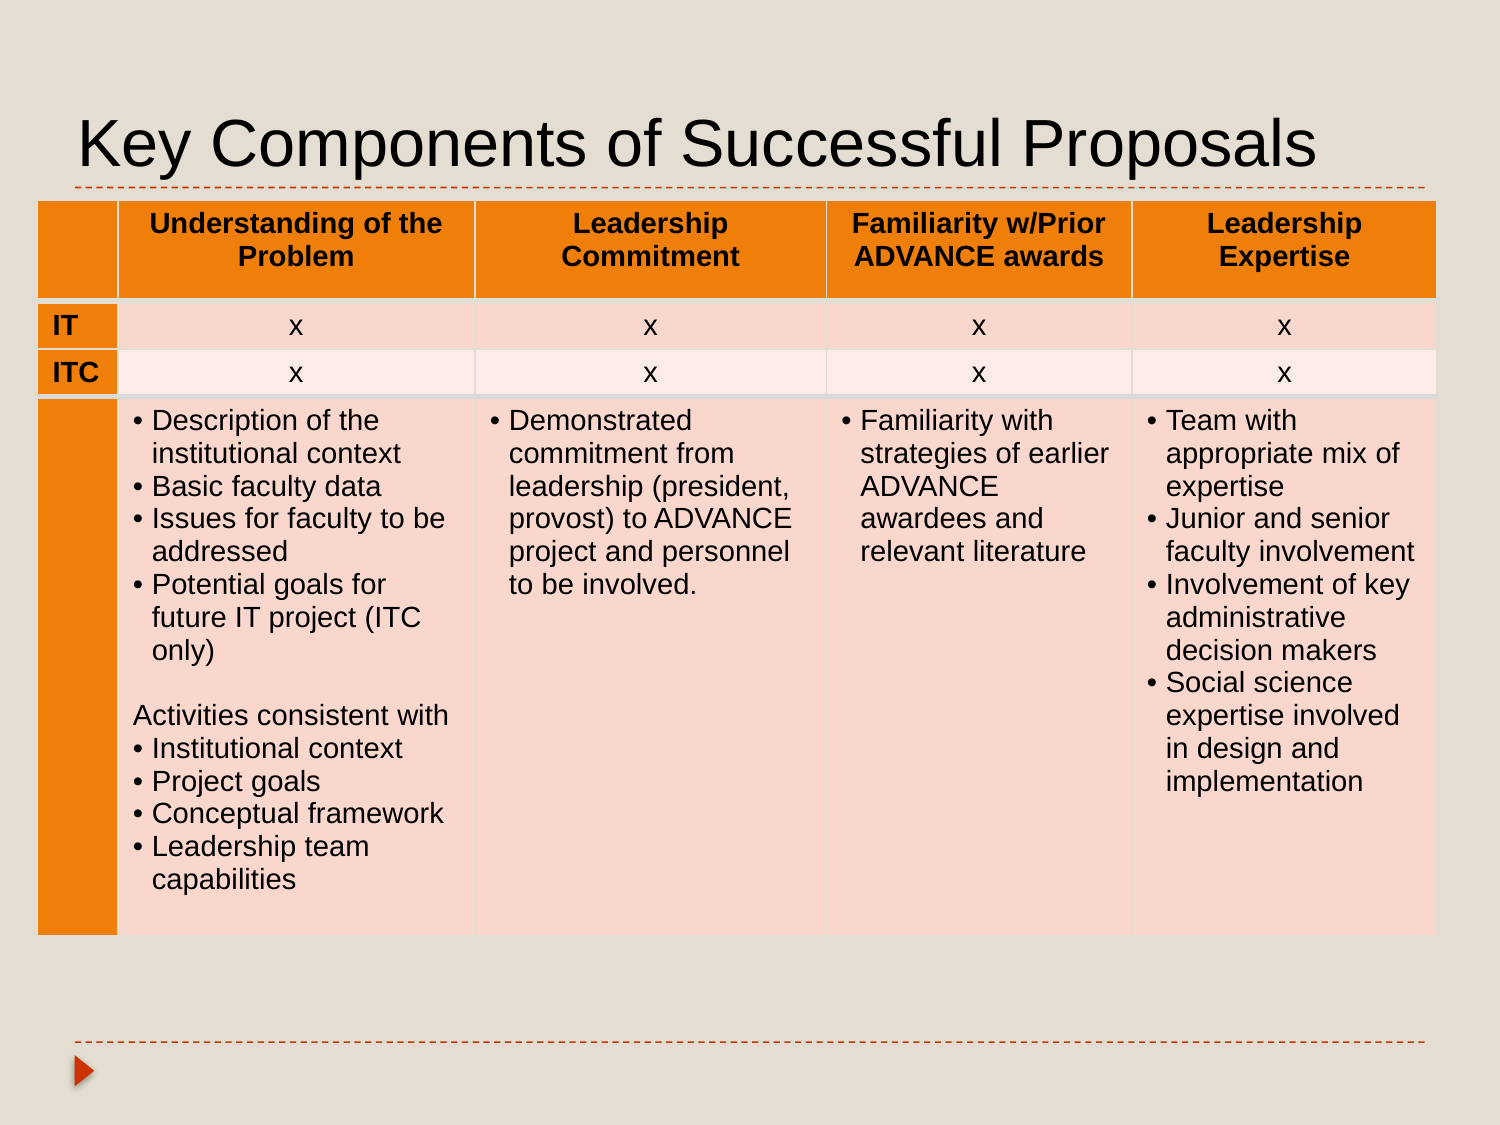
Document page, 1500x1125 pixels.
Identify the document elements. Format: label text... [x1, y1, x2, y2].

table_cell ITC [38, 350, 117, 394]
table_header Leadership Commitment [476, 201, 826, 298]
table_cell Familiarity with strategies of earlier ADVANCE awardees and relevant literature [827, 399, 1131, 935]
title Key Components of Successful Proposals [62, 24, 1425, 188]
table_cell IT [38, 304, 117, 348]
table_cell Demonstrated commitment from leadership (president, provost) to ADVANCE project and personnel to be involved. [476, 399, 826, 935]
table_cell x [827, 304, 1131, 348]
table_cell x [1133, 350, 1436, 394]
table_cell Description of the institutional context Basic faculty data Issues for faculty to be addressed Potential goals for future IT project (ITC only) Activities consistent with Institutional context Project goals Conceptual framework Leadership team capabilities [119, 399, 474, 935]
table_header Understanding of the Problem [119, 201, 474, 298]
table_header [38, 201, 117, 298]
table_cell x [119, 350, 474, 394]
table_header Leadership Expertise [1133, 201, 1436, 298]
table_cell x [119, 304, 474, 348]
table_cell x [476, 304, 826, 348]
table_cell x [476, 350, 826, 394]
table_cell [38, 399, 117, 935]
table_cell x [1133, 304, 1436, 348]
table_cell Team with appropriate mix of expertise Junior and senior faculty involvement Involvement of key administrative decision makers Social science expertise involved in design and implementation [1133, 399, 1436, 935]
table_header Familiarity w/Prior ADVANCE awards [827, 201, 1131, 298]
table_cell x [827, 350, 1131, 394]
